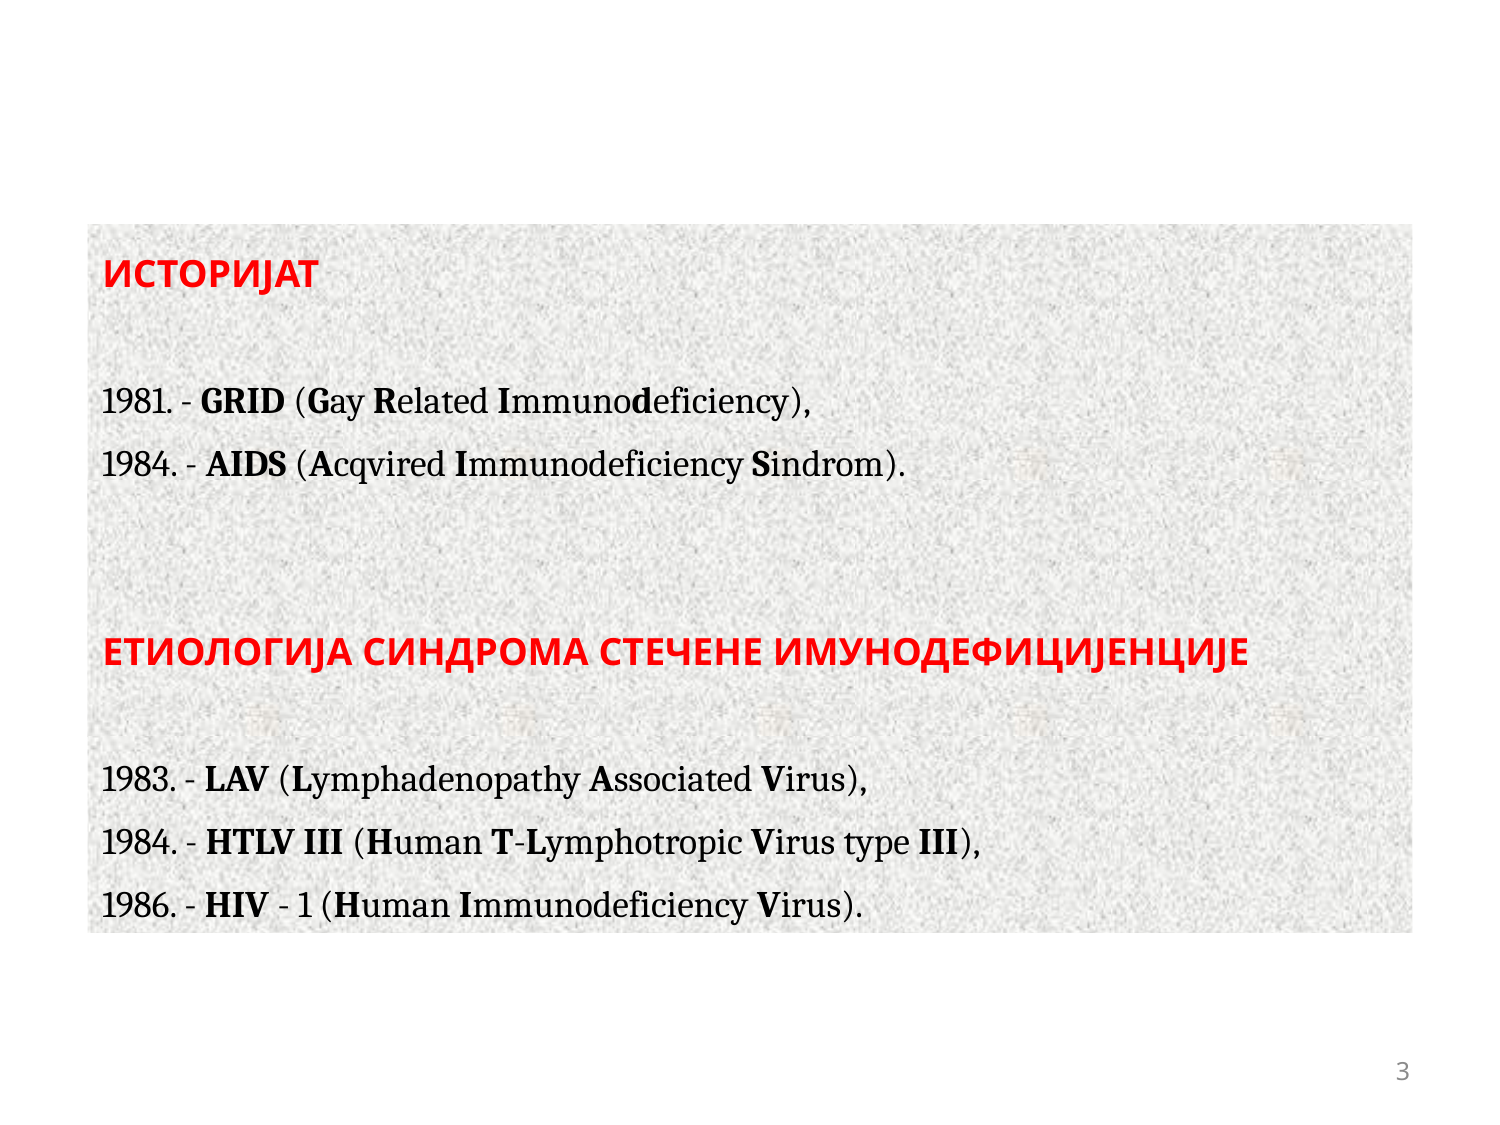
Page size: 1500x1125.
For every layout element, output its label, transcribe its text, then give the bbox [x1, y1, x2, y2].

slide_number 3 [1074, 1042, 1425, 1103]
text_box ИСТОРИЈАТ 1981. - GRID (Gay Related Immunodeficiency), 1984. - AIDS (Acqvired Immunodeficiency Sindrom). ЕТИОЛОГИЈА СИНДРОМА СТЕЧЕНЕ ИМУНОДЕФИЦИЈЕНЦИЈЕ 1983. - LAV (Lymphadenopathy Associated Virus), 1984. - HTLV III (Human T-Lymphotropic Virus type III), 1986. - HIV - 1 (Human Immunodeficiency Virus). [87, 224, 1413, 933]
